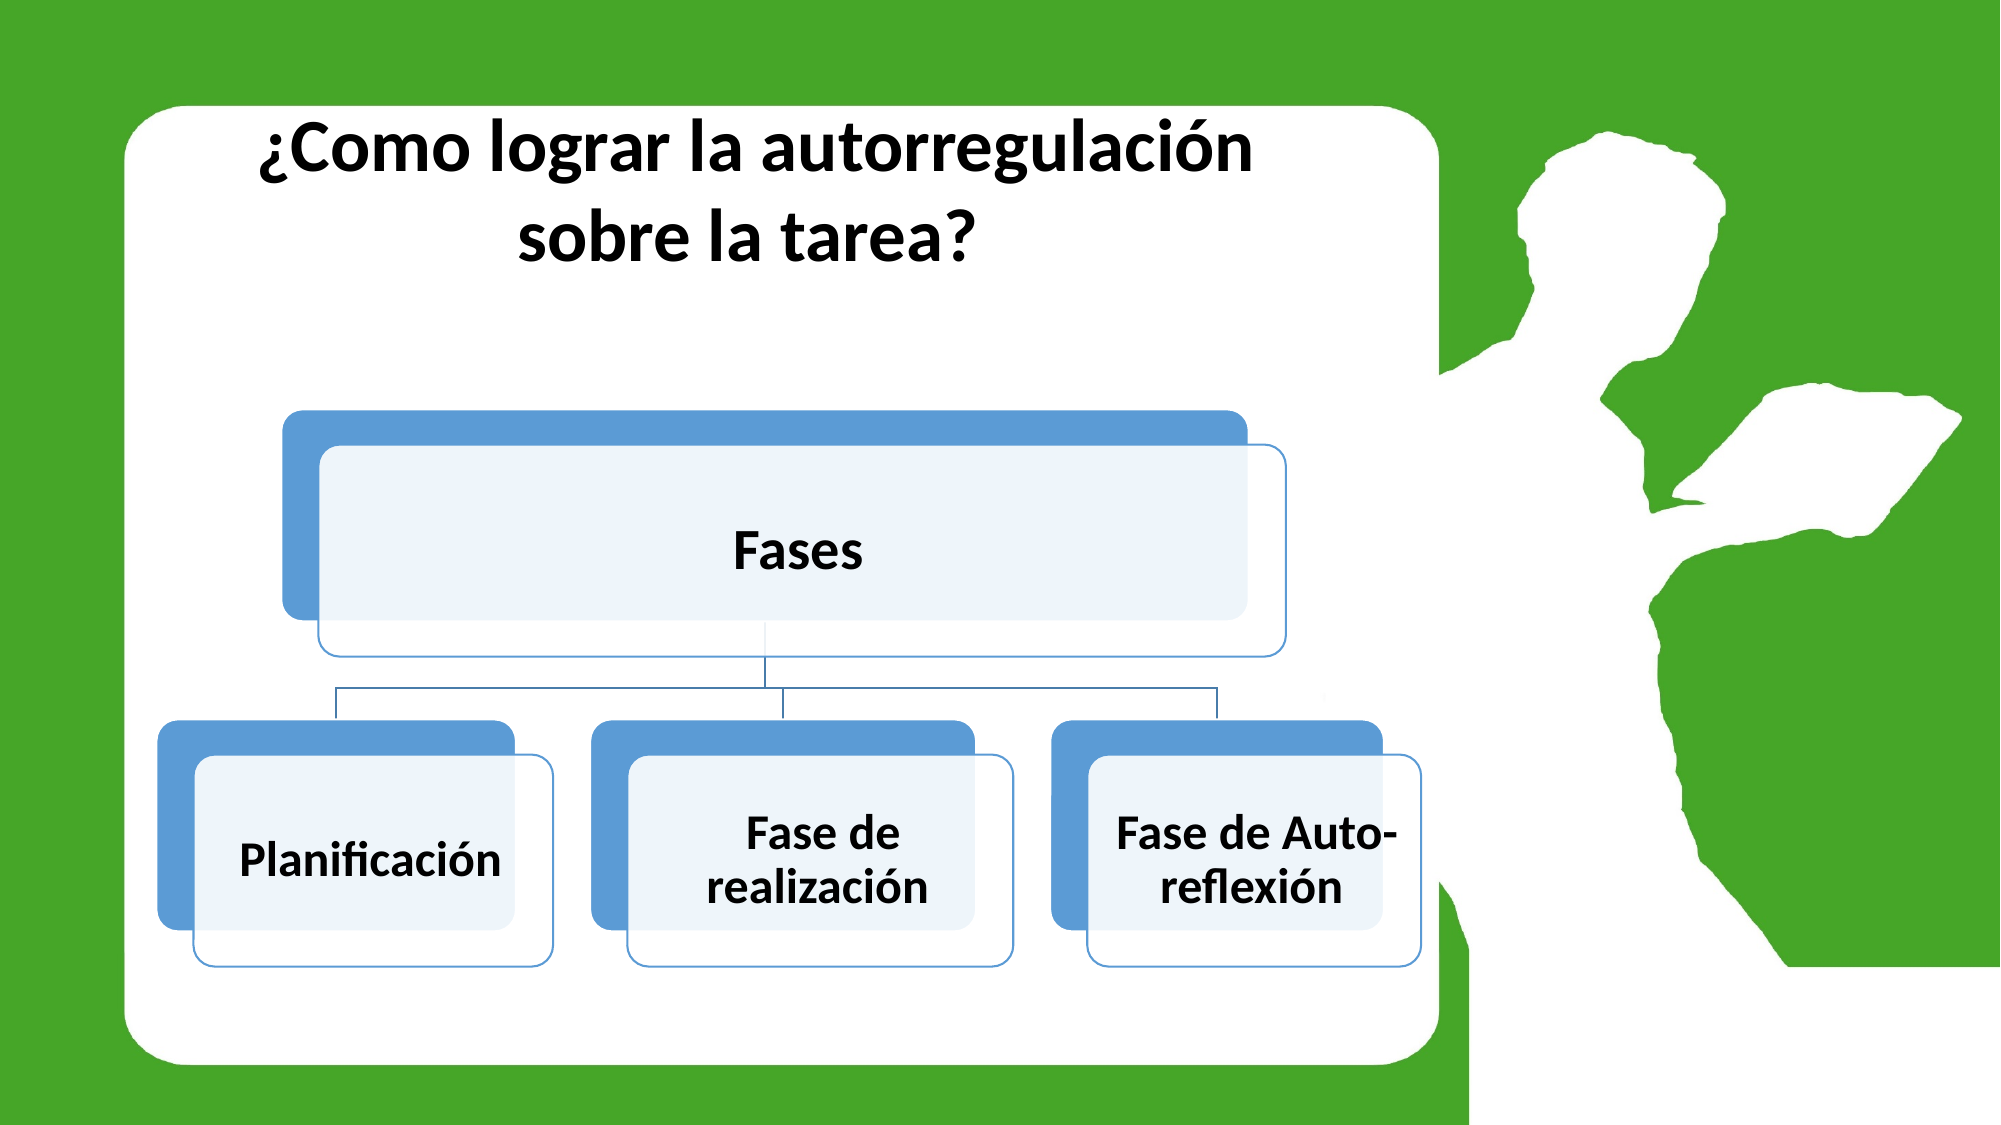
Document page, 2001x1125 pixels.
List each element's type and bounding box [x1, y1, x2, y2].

picture [0, 0, 2000, 1125]
text_box [155, 374, 1422, 1003]
